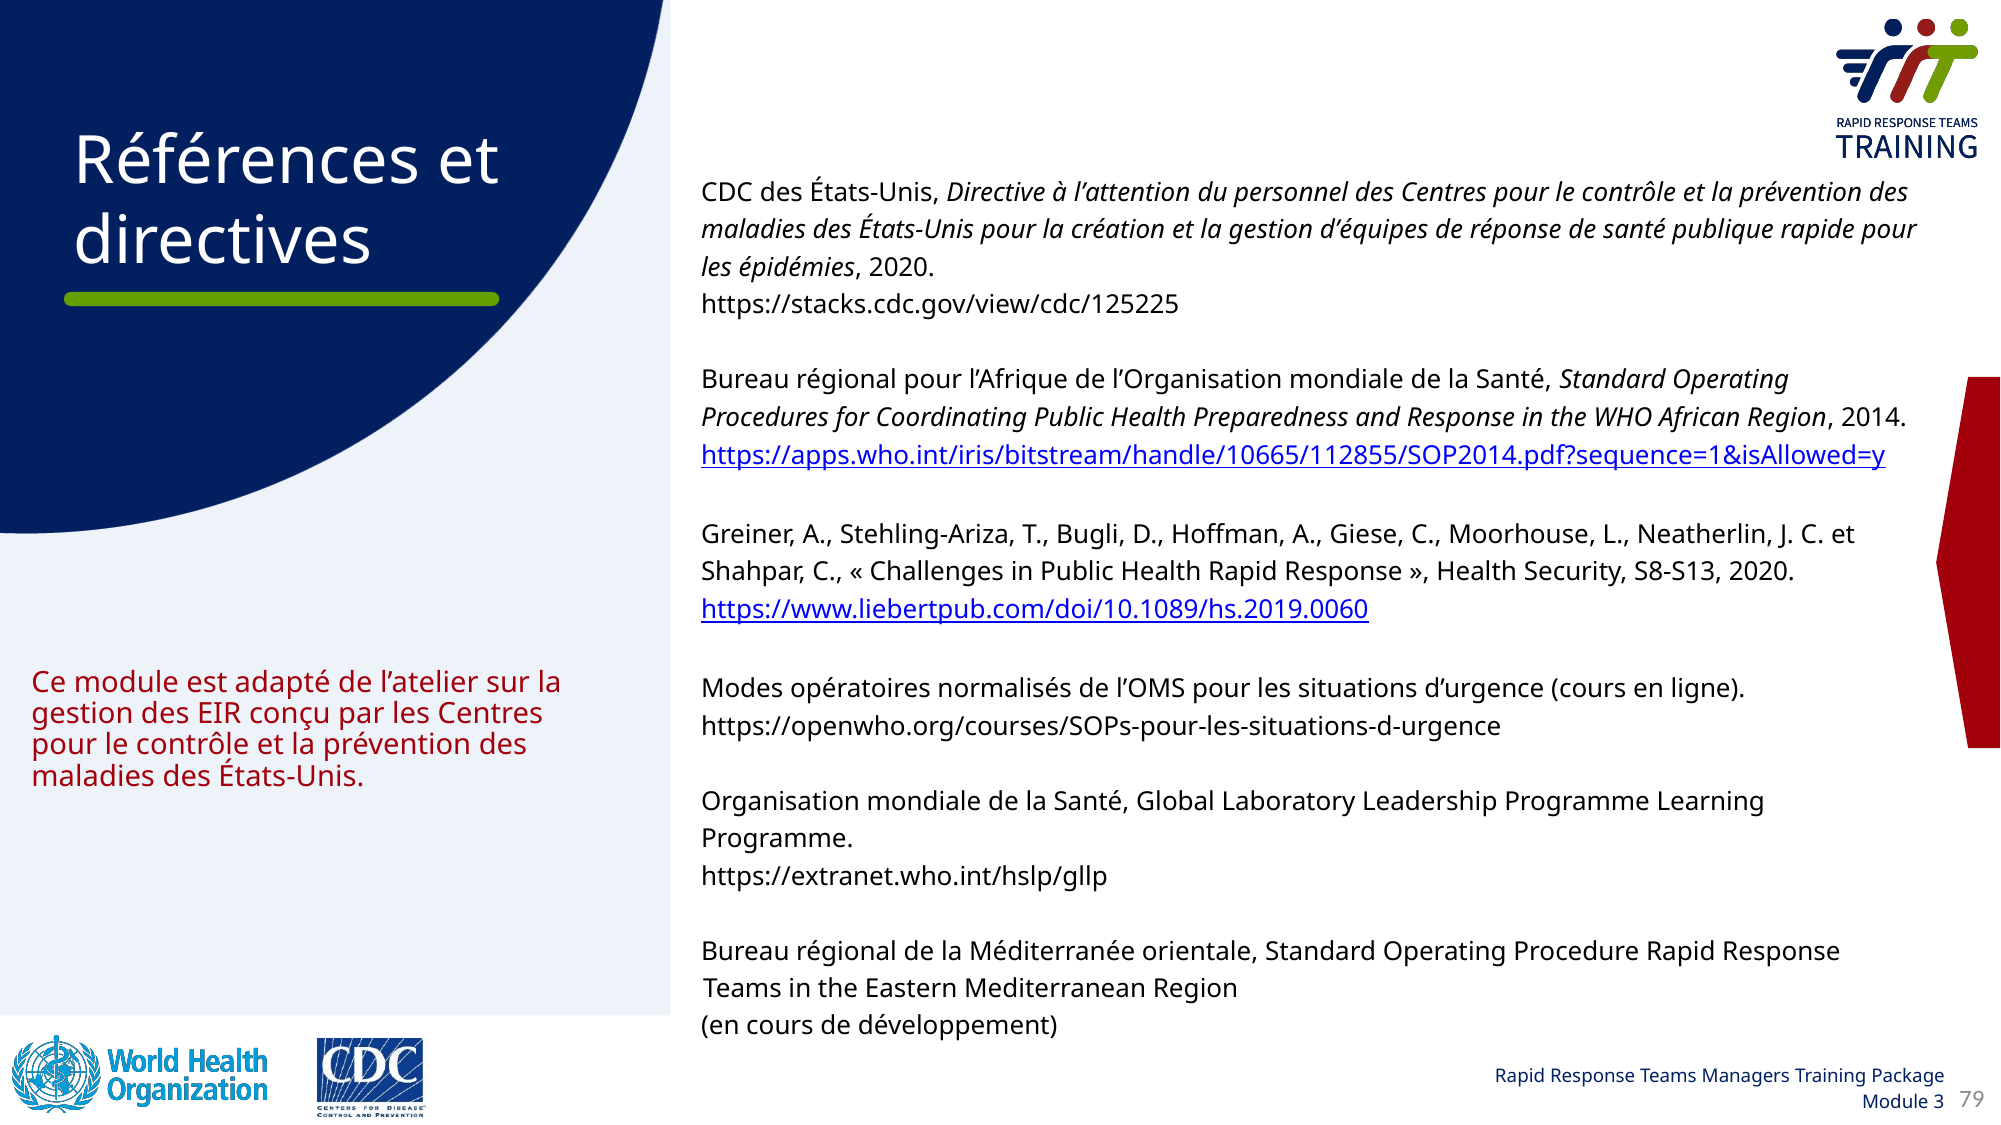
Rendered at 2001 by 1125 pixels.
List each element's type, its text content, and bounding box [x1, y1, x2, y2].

picture [71, 1053, 90, 1091]
picture [46, 1056, 54, 1062]
picture [30, 1083, 37, 1091]
picture [24, 1054, 36, 1087]
picture [12, 1083, 48, 1113]
picture [40, 1062, 47, 1070]
picture [36, 1088, 78, 1105]
picture [317, 1038, 426, 1117]
picture [12, 1035, 54, 1068]
list CDC des États-Unis, Directive à lʼattention du personnel des Centres pour le contrôle et la prévention des maladies des États-Unis pour la création et la gestion dʼéquipes de réponse de santé publique rapide pour les épidémies, 2020. https://stacks.cdc.gov/view/cdc/125225 Bureau régional pour l’Afrique de l’Organisation mondiale de la Santé, Standard Operating Procedures for Coordinating Public Health Preparedness and Response in the WHO African Region, 2014. https://apps.who.int/iris/bitstream/handle/10665/112855/SOP2014.pdf?sequence=1&isAllowed=y Greiner, A., Stehling-Ariza, T., Bugli, D., Hoffman, A., Giese, C., Moorhouse, L., Neatherlin, J. C. et Shahpar, C., « Challenges in Public Health Rapid Response », Health Security, S8-S13, 2020. https://www.liebertpub.com/doi/10.1089/hs.2019.0060 Modes opératoires normalisés de l’OMS pour les situations d’urgence (cours en ligne). https://openwho.org/courses/SOPs-pour-les-situations-d-urgence Organisation mondiale de la Santé, Global Laboratory Leadership Programme Learning Programme. https://extranet.who.int/hslp/gllp Bureau régional de la Méditerranée orientale, Standard Operating Procedure Rapid Response Teams in the Eastern Mediterranean Region (en cours de développement) [693, 161, 1930, 1073]
picture [34, 1054, 43, 1078]
picture [1835, 19, 1978, 167]
picture [0, 0, 670, 538]
slide_number 79 [1914, 1071, 2000, 1125]
picture [50, 1108, 62, 1113]
picture [59, 1035, 267, 1113]
title Ce module est adapté de l’atelier sur la gestion des EIR conçu par les Centres pour le contrôle et la prévention des maladies des États-Unis. [23, 676, 617, 784]
picture [22, 1062, 26, 1077]
